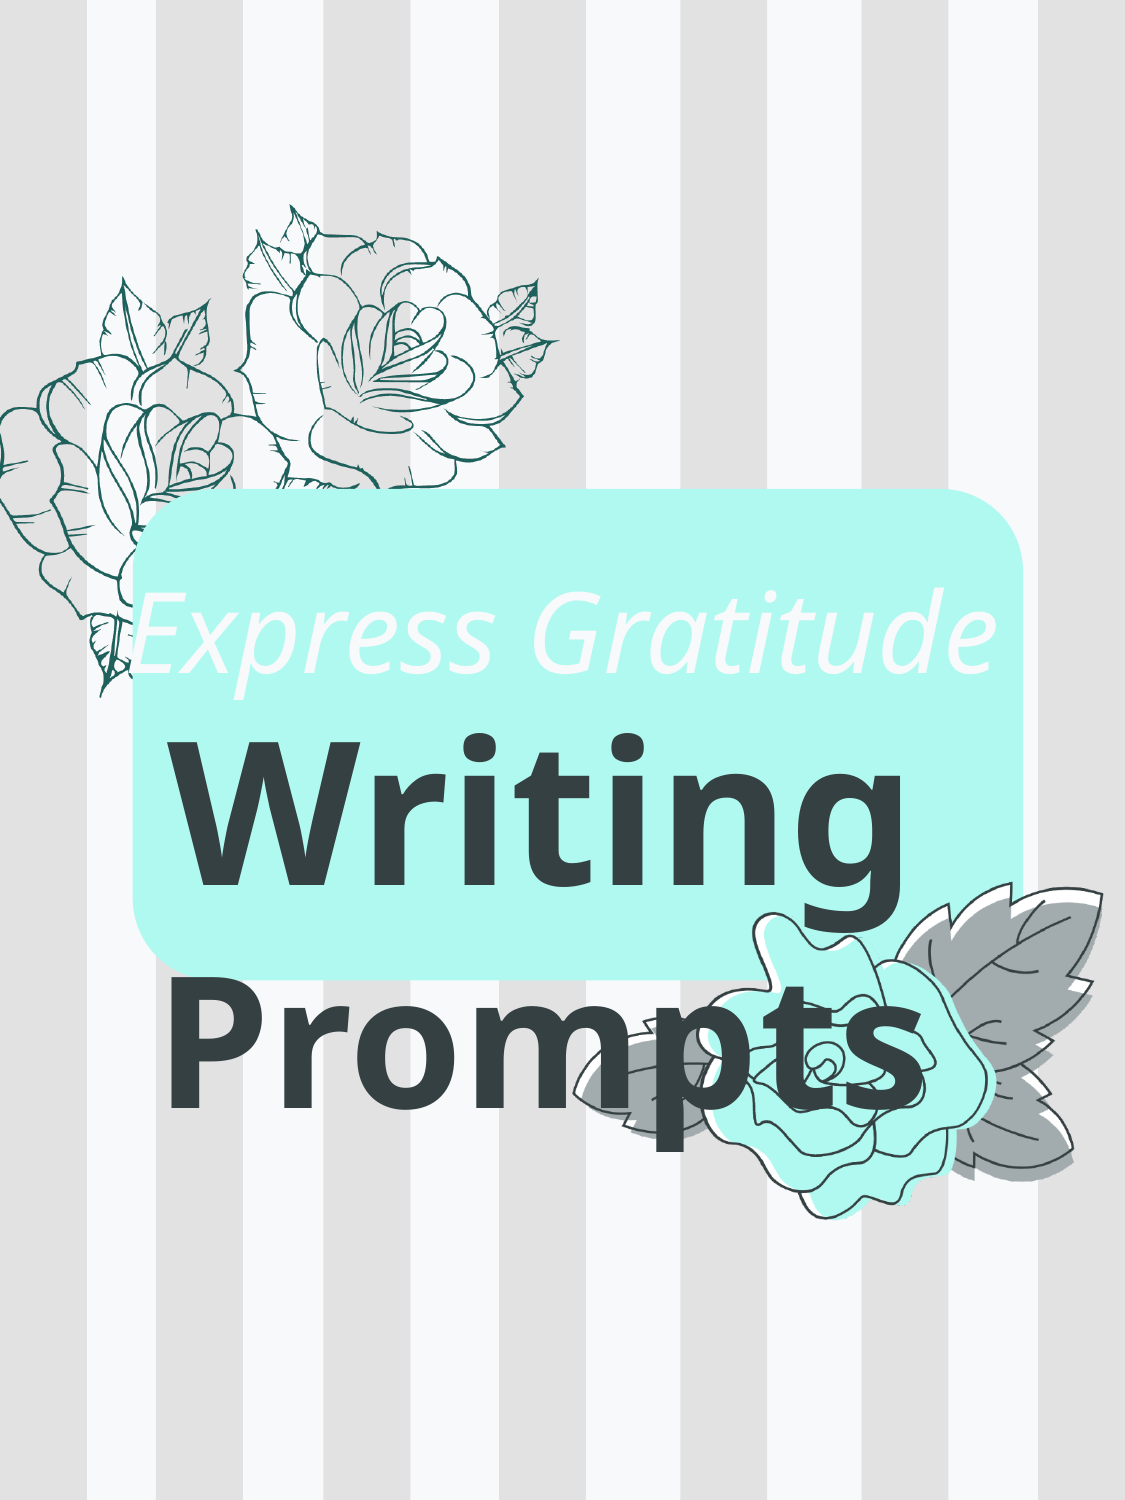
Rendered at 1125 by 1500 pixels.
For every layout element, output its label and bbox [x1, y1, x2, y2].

picture [544, 851, 1125, 1259]
text_box [0, 0, 1125, 1500]
picture [0, 176, 649, 724]
